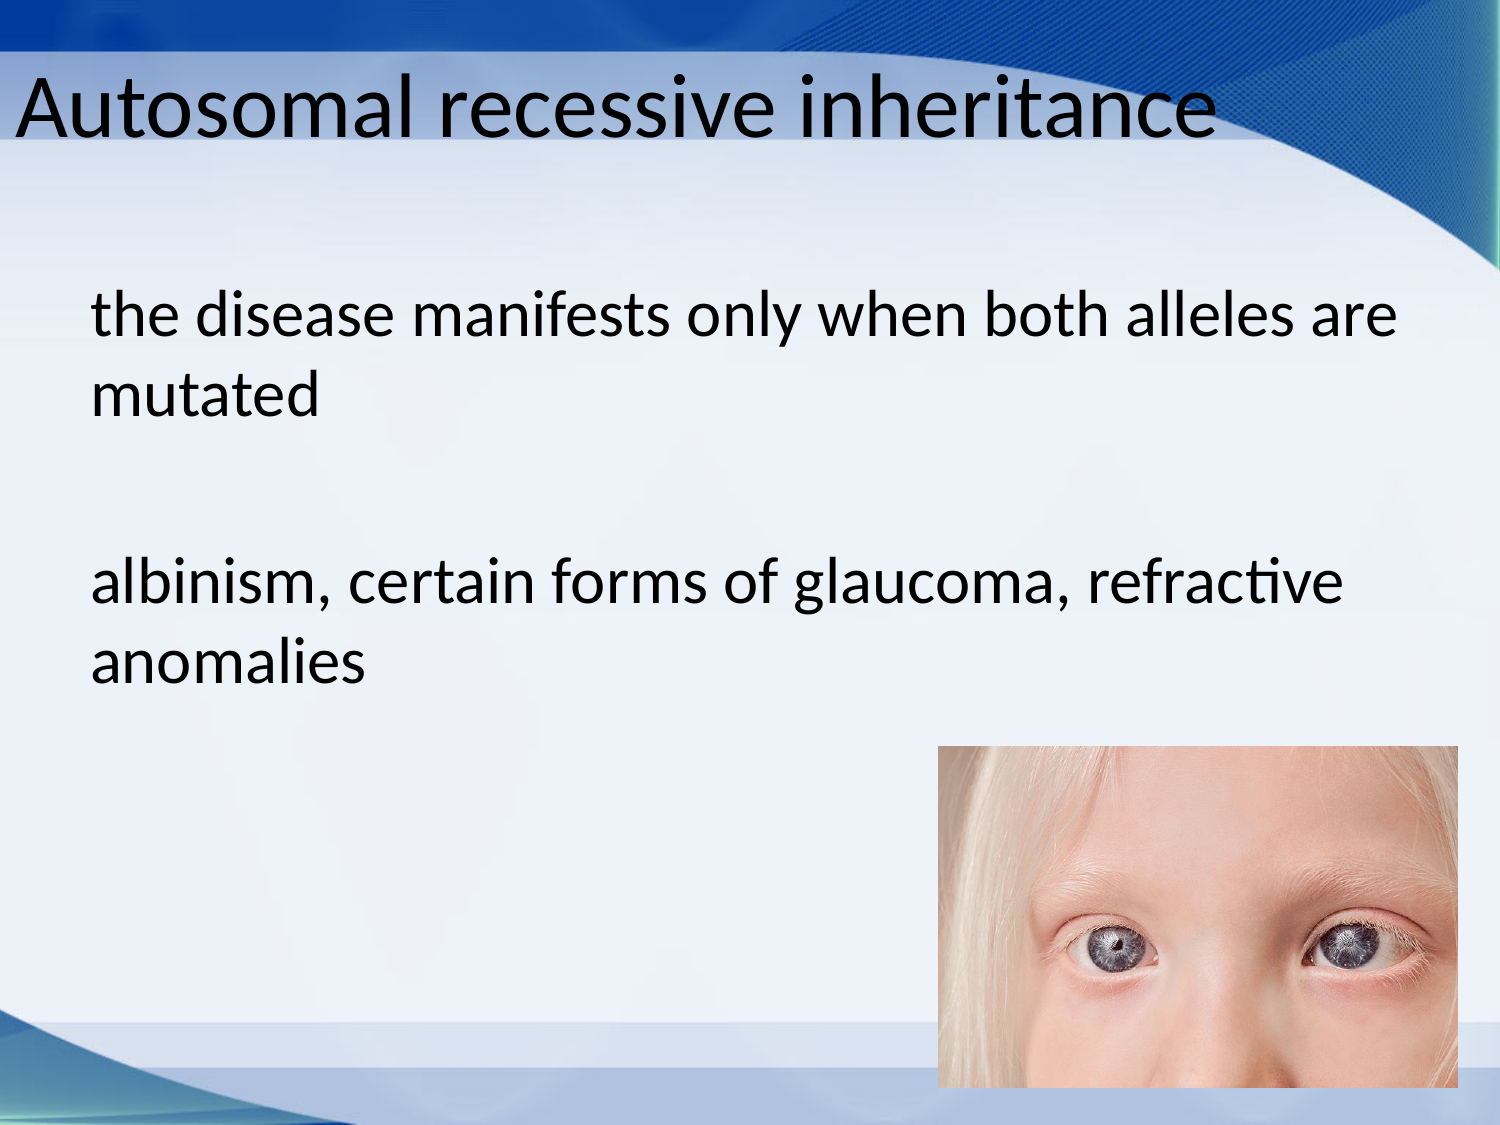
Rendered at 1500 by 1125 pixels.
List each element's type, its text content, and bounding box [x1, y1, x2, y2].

title Autosomal recessive inheritance [0, 0, 1270, 203]
picture [0, 0, 1500, 1125]
list the disease manifests only when both alleles are mutated albinism, certain forms of glaucoma, refractive anomalies [75, 262, 1425, 1005]
